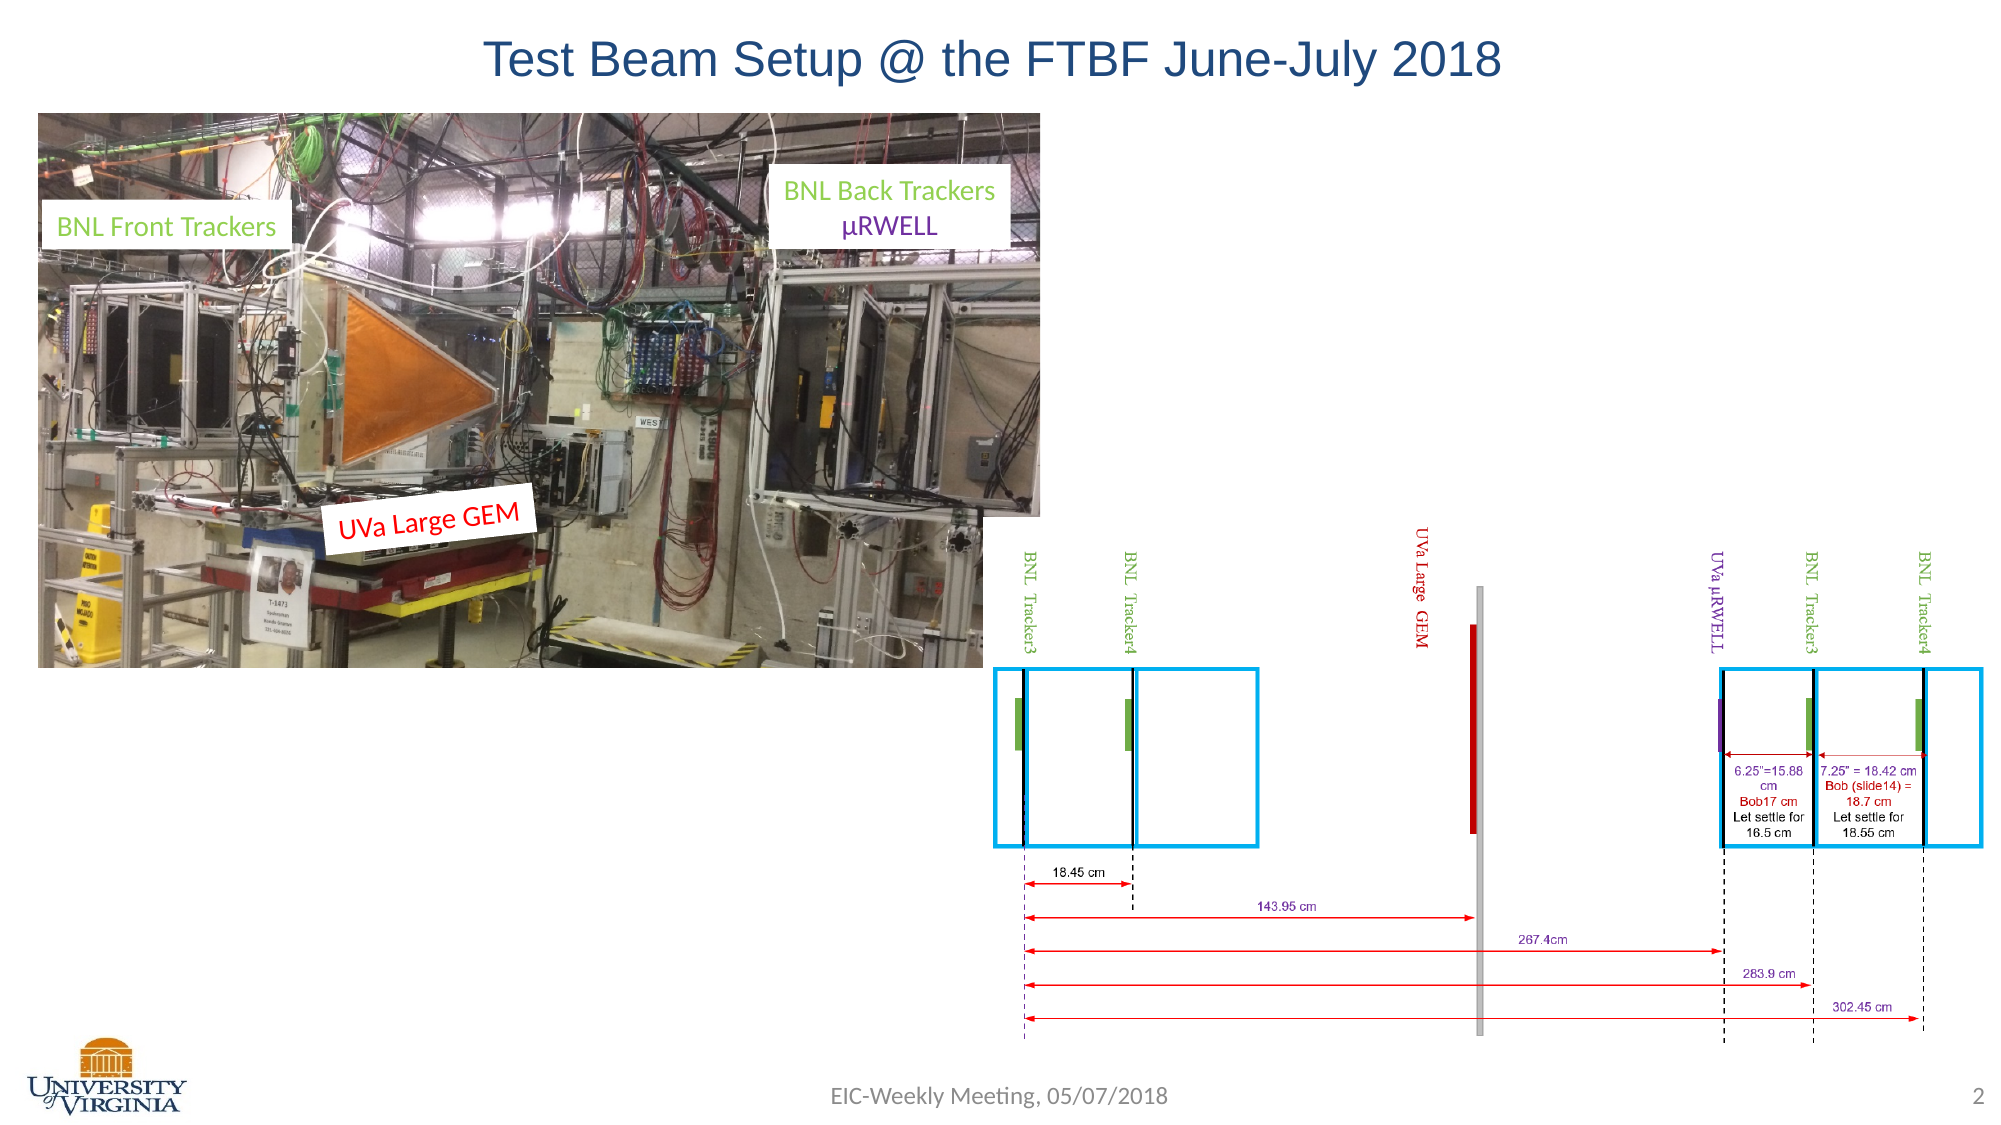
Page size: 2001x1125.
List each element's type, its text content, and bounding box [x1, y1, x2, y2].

footer EIC-Weekly Meeting, 05/07/2018 [737, 1065, 1263, 1125]
title Test Beam Setup @ the FTBF June-July 2018 [0, 0, 2000, 113]
picture [0, 1035, 200, 1125]
picture [37, 112, 1996, 1044]
slide_number 2 [1650, 1065, 2000, 1125]
